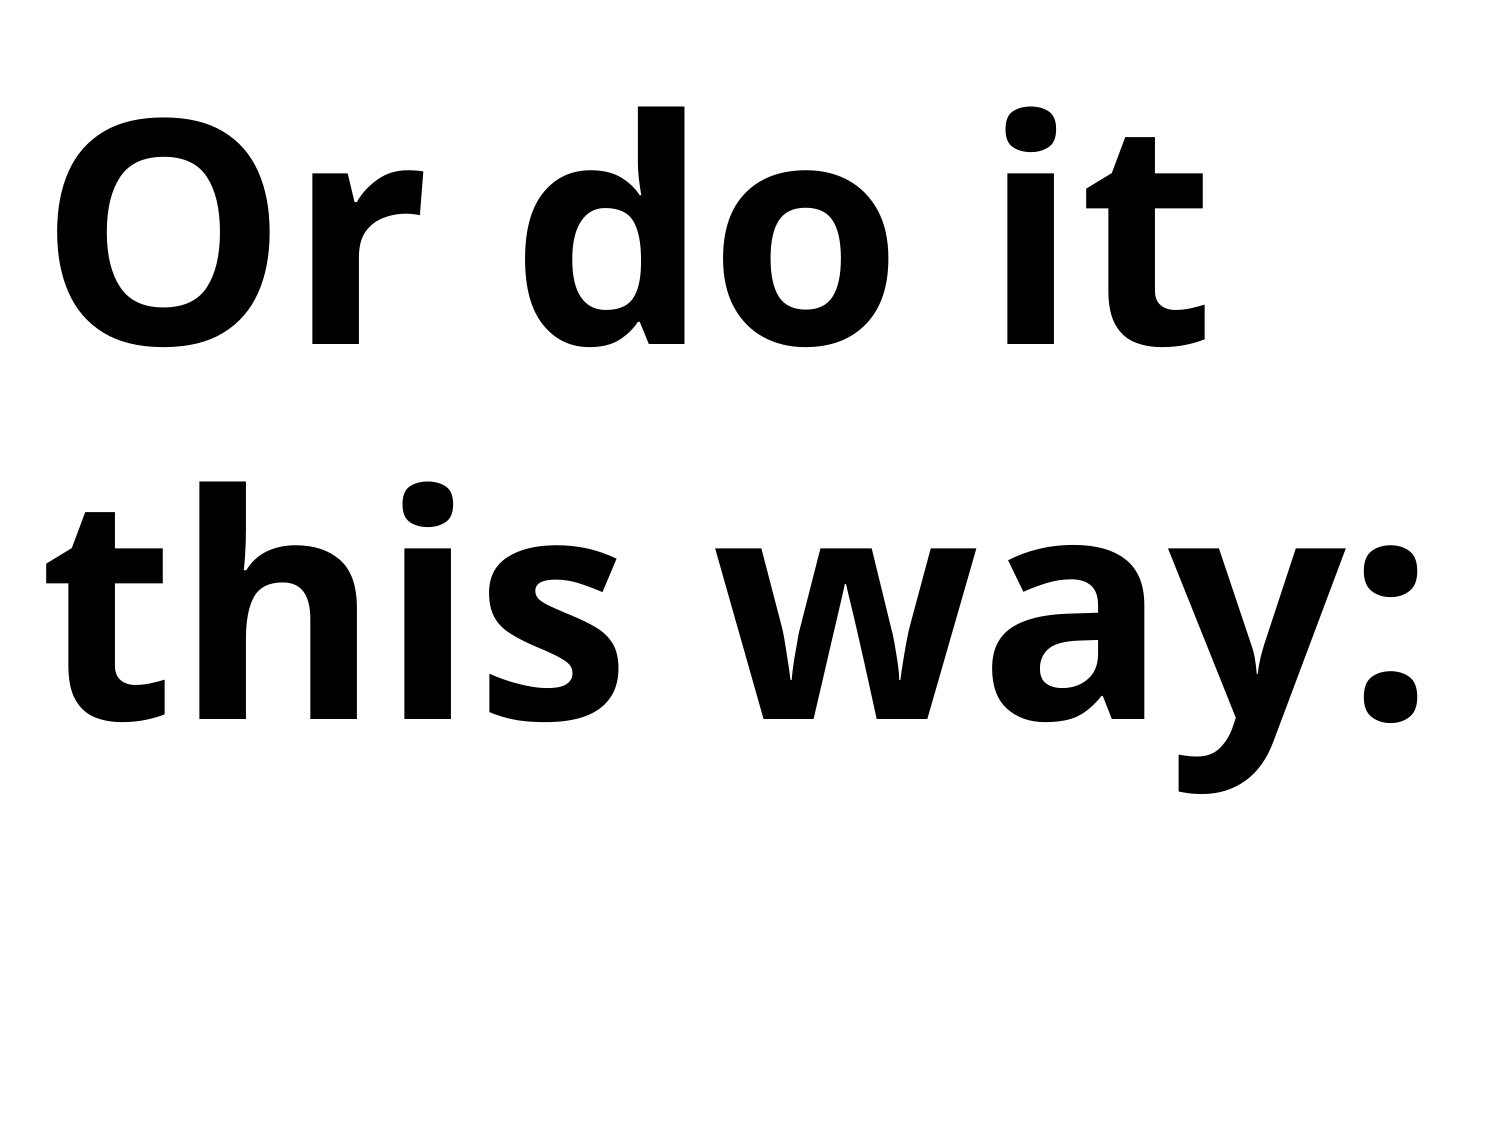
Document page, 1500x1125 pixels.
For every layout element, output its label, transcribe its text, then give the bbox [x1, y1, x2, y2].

text_box Or do it this way: [24, 24, 1463, 790]
